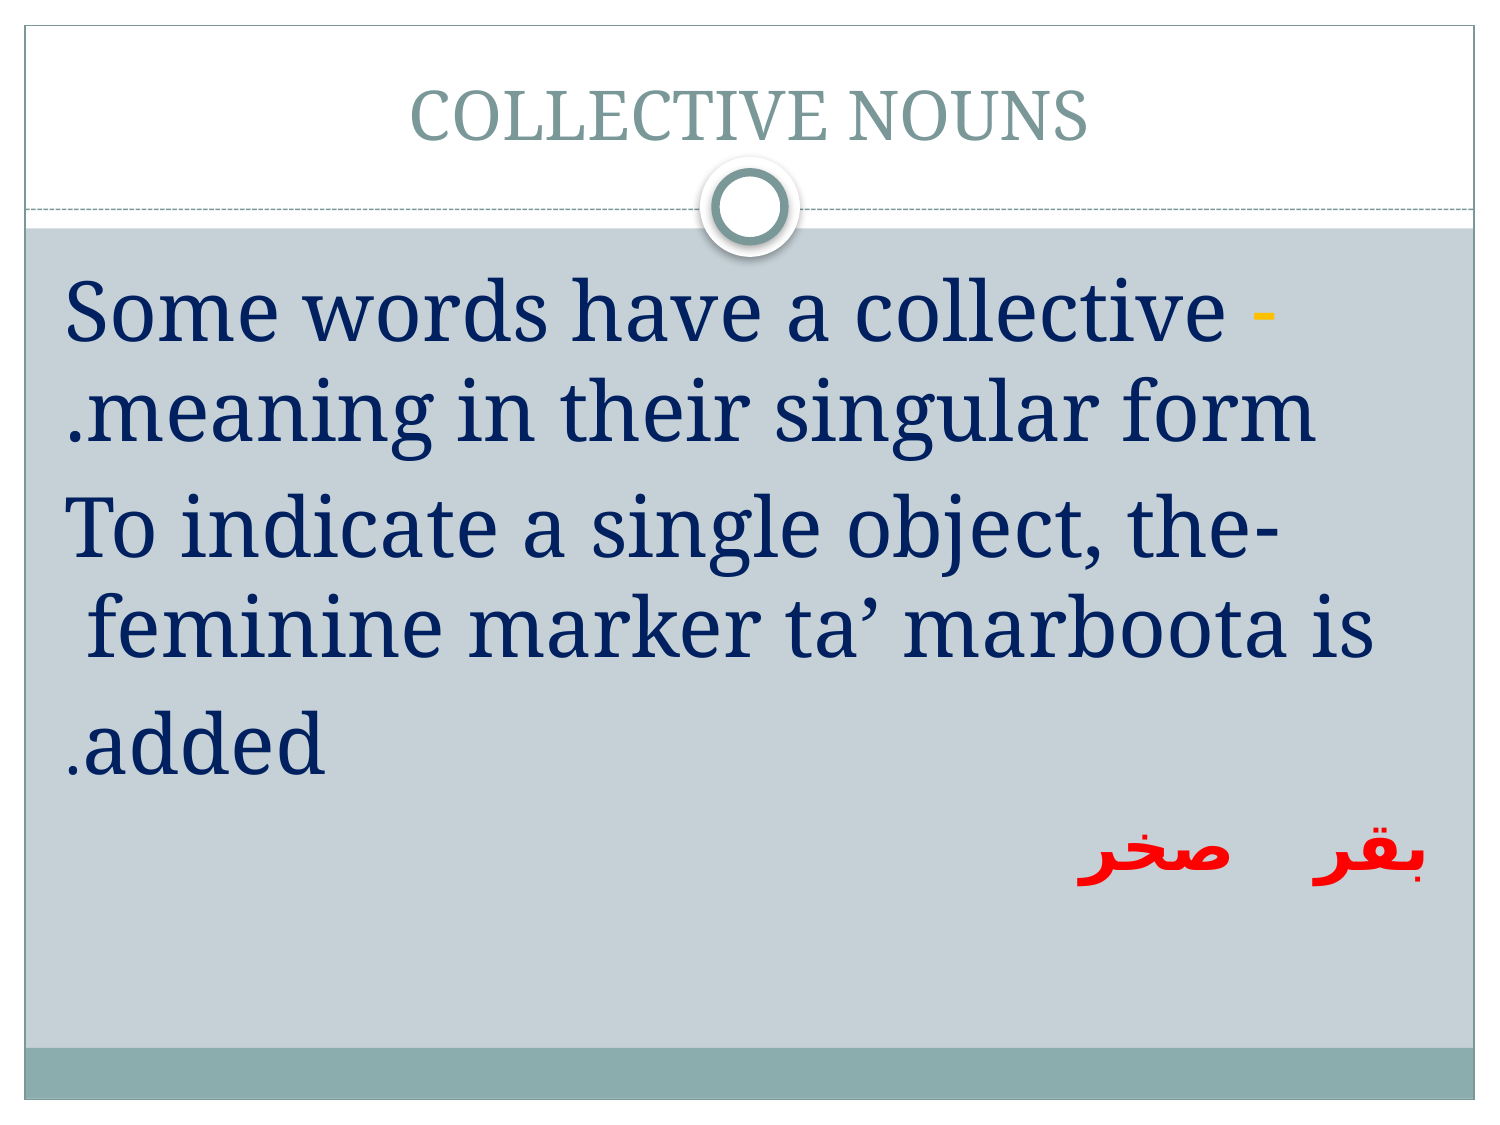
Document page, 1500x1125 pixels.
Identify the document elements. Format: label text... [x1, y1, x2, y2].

list - Some words have a collective meaning in their singular form. -To indicate a single object, the feminine marker ta’ marboota is added. بقر صخر [49, 250, 1445, 1001]
title COLLECTIVE NOUNS [49, 37, 1450, 162]
